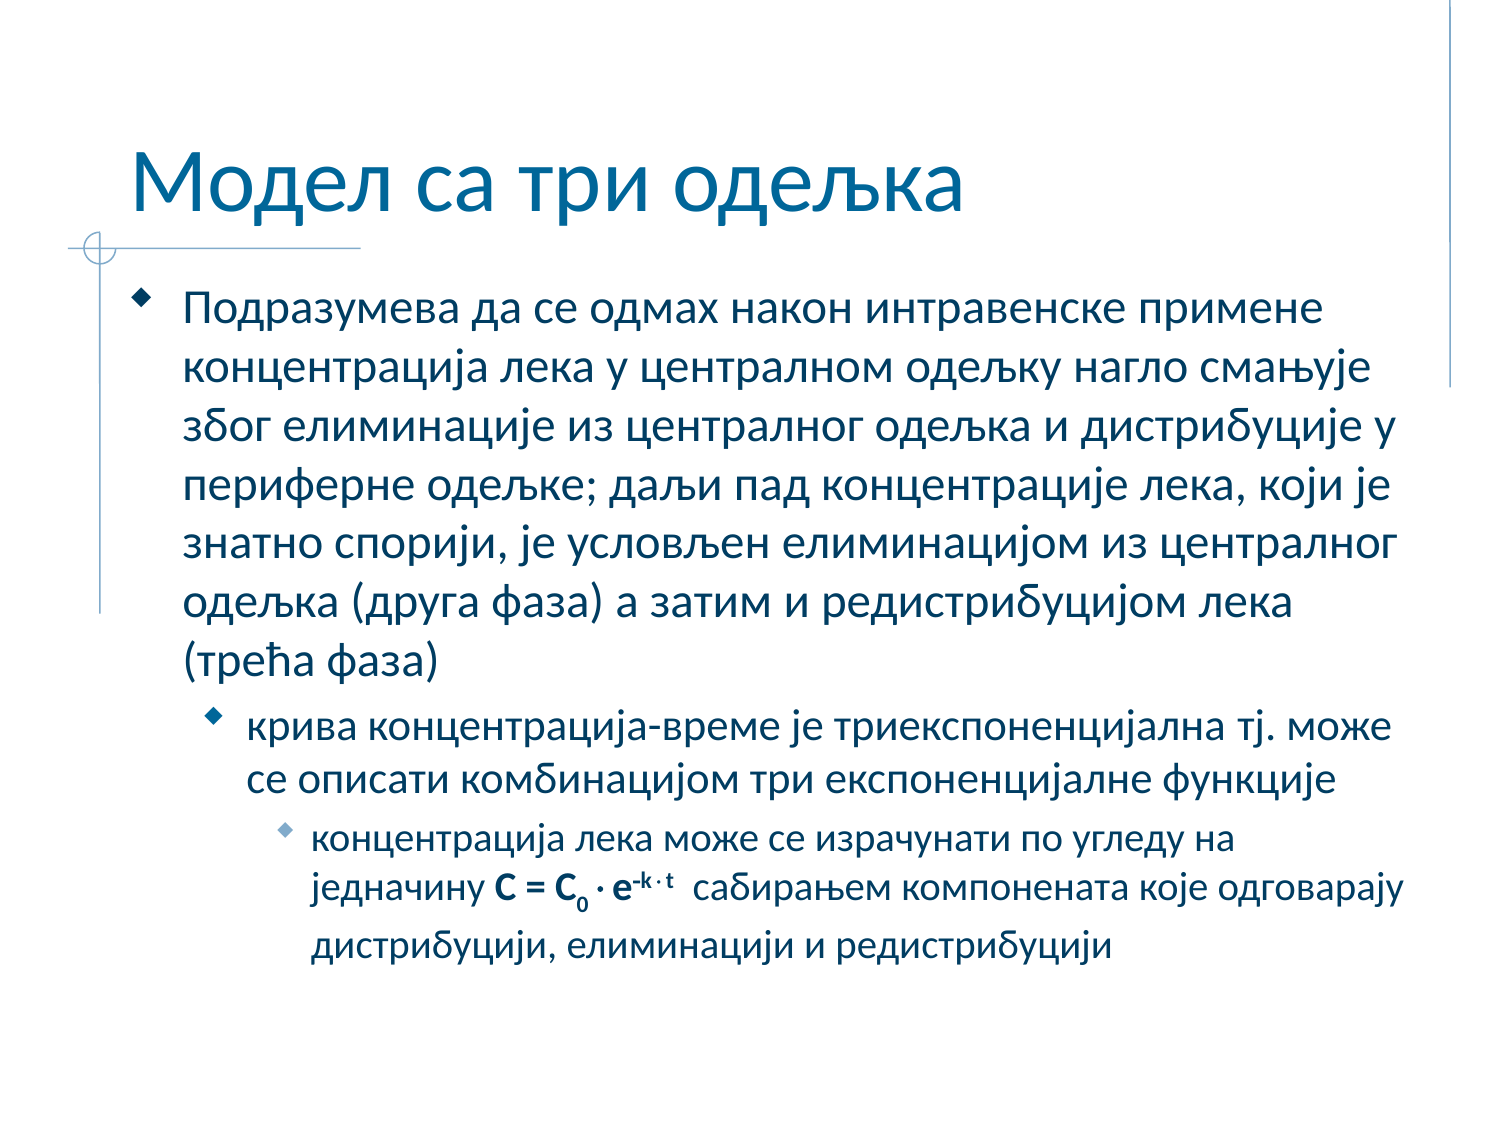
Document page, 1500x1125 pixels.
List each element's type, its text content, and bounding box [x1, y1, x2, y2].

title Модел са три одељка [113, 49, 1436, 238]
list Подразумева да се одмах након интравенске примене концентрација лека у централном одељку нагло смањује због елиминације из централног одељка и дистрибуције у периферне одељке; даљи пад концентрације лека, који је знатно спорији, је условљен елиминацијом из централног одељка (друга фаза) а затим и редистрибуцијом лека (трећа фаза) крива концентрација-време је триекспоненцијална тј. може се описати комбинацијом три експоненцијалне функције концентрација лека може се израчунати по угледу на једначину C = C0ekt сабирањем компонената које одговарају дистрибуцији, елиминацији и редистрибуцији [111, 266, 1436, 1024]
